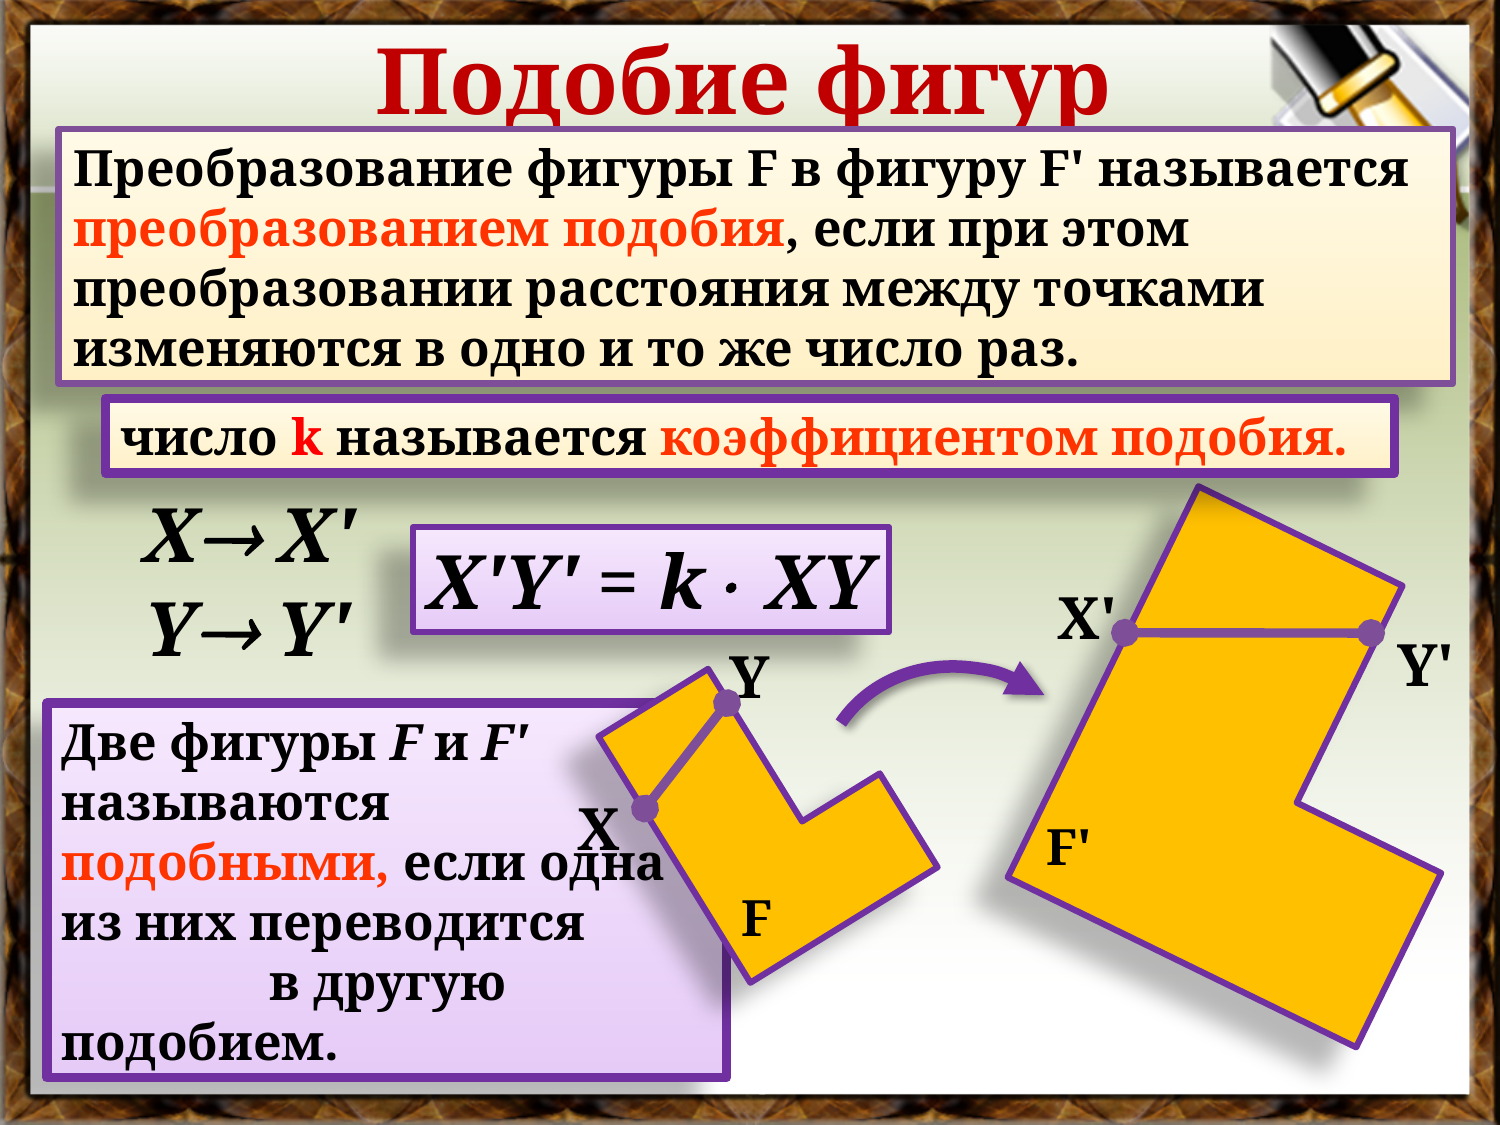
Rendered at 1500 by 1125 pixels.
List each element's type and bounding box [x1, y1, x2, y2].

picture [0, 0, 1500, 1125]
text_box [632, 714, 739, 798]
